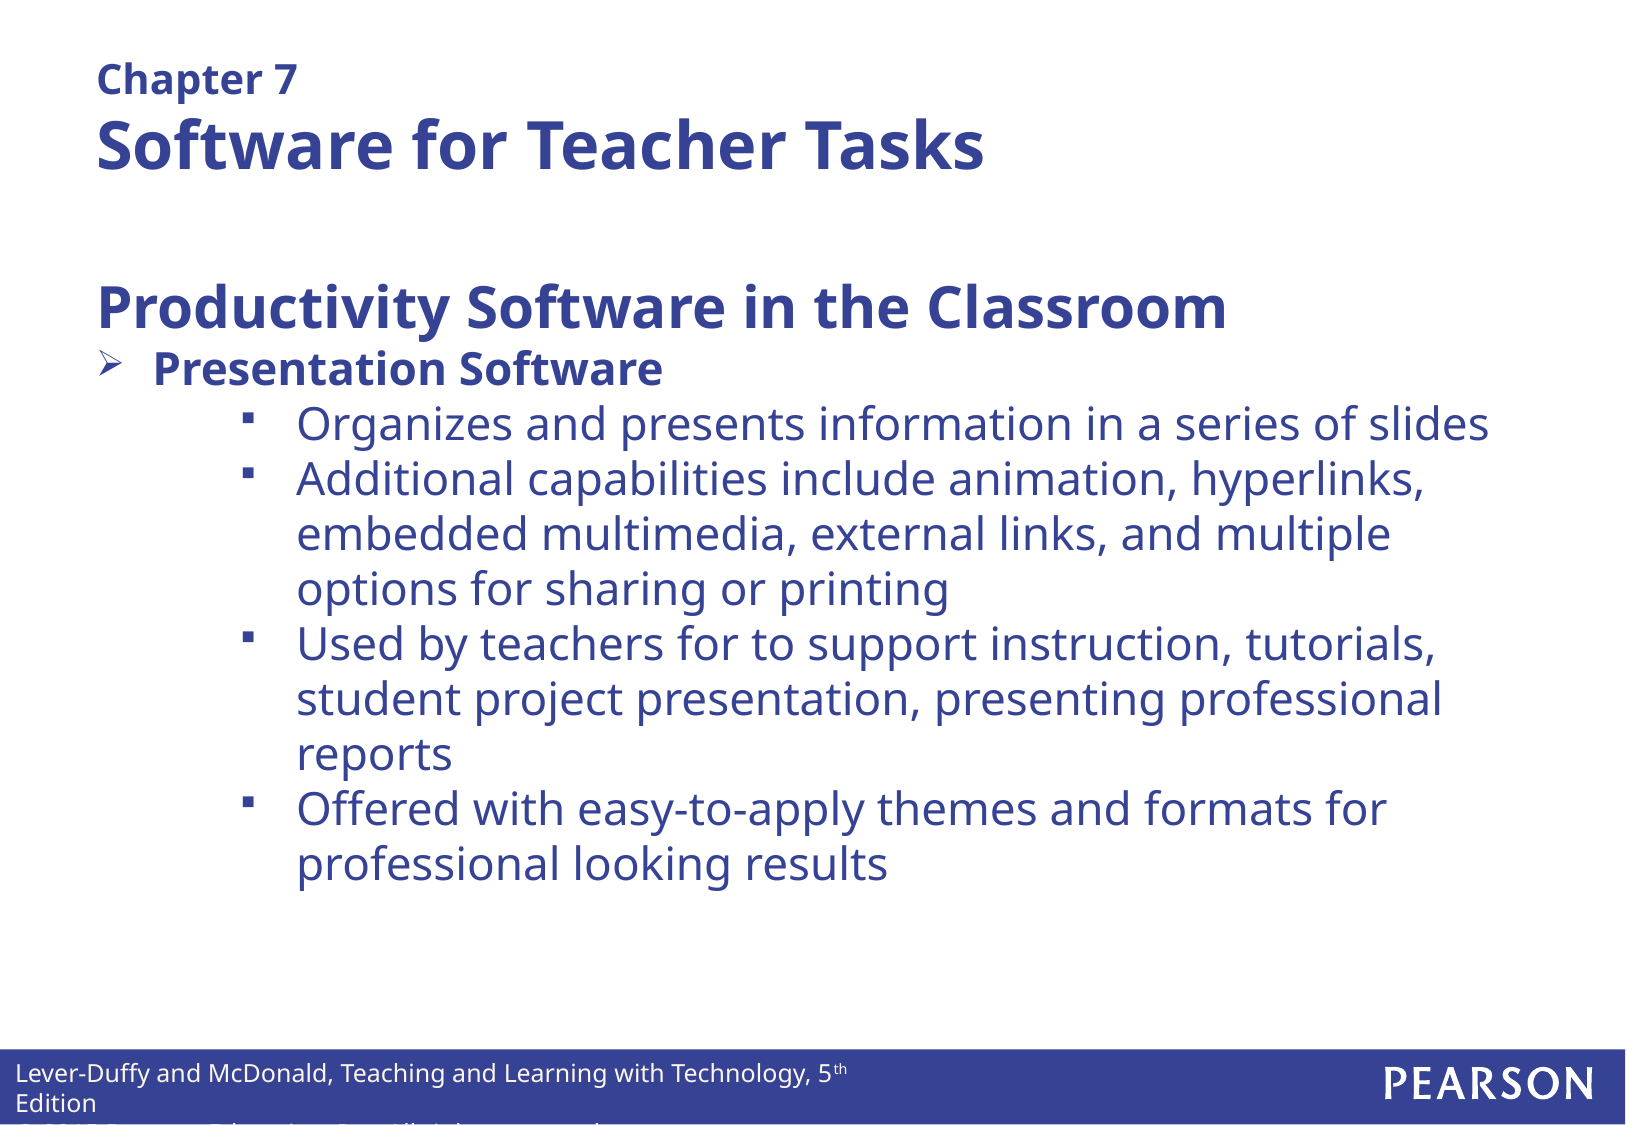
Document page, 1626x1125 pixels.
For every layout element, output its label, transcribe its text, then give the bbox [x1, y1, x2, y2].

list Productivity Software in the Classroom Presentation Software Organizes and presents information in a series of slides Additional capabilities include animation, hyperlinks, embedded multimedia, external links, and multiple options for sharing or printing Used by teachers for to support instruction, tutorials, student project presentation, presenting professional reports Offered with easy-to-apply themes and formats for professional looking results [81, 262, 1544, 1005]
title Chapter 7 Software for Teacher Tasks [81, 45, 1544, 233]
